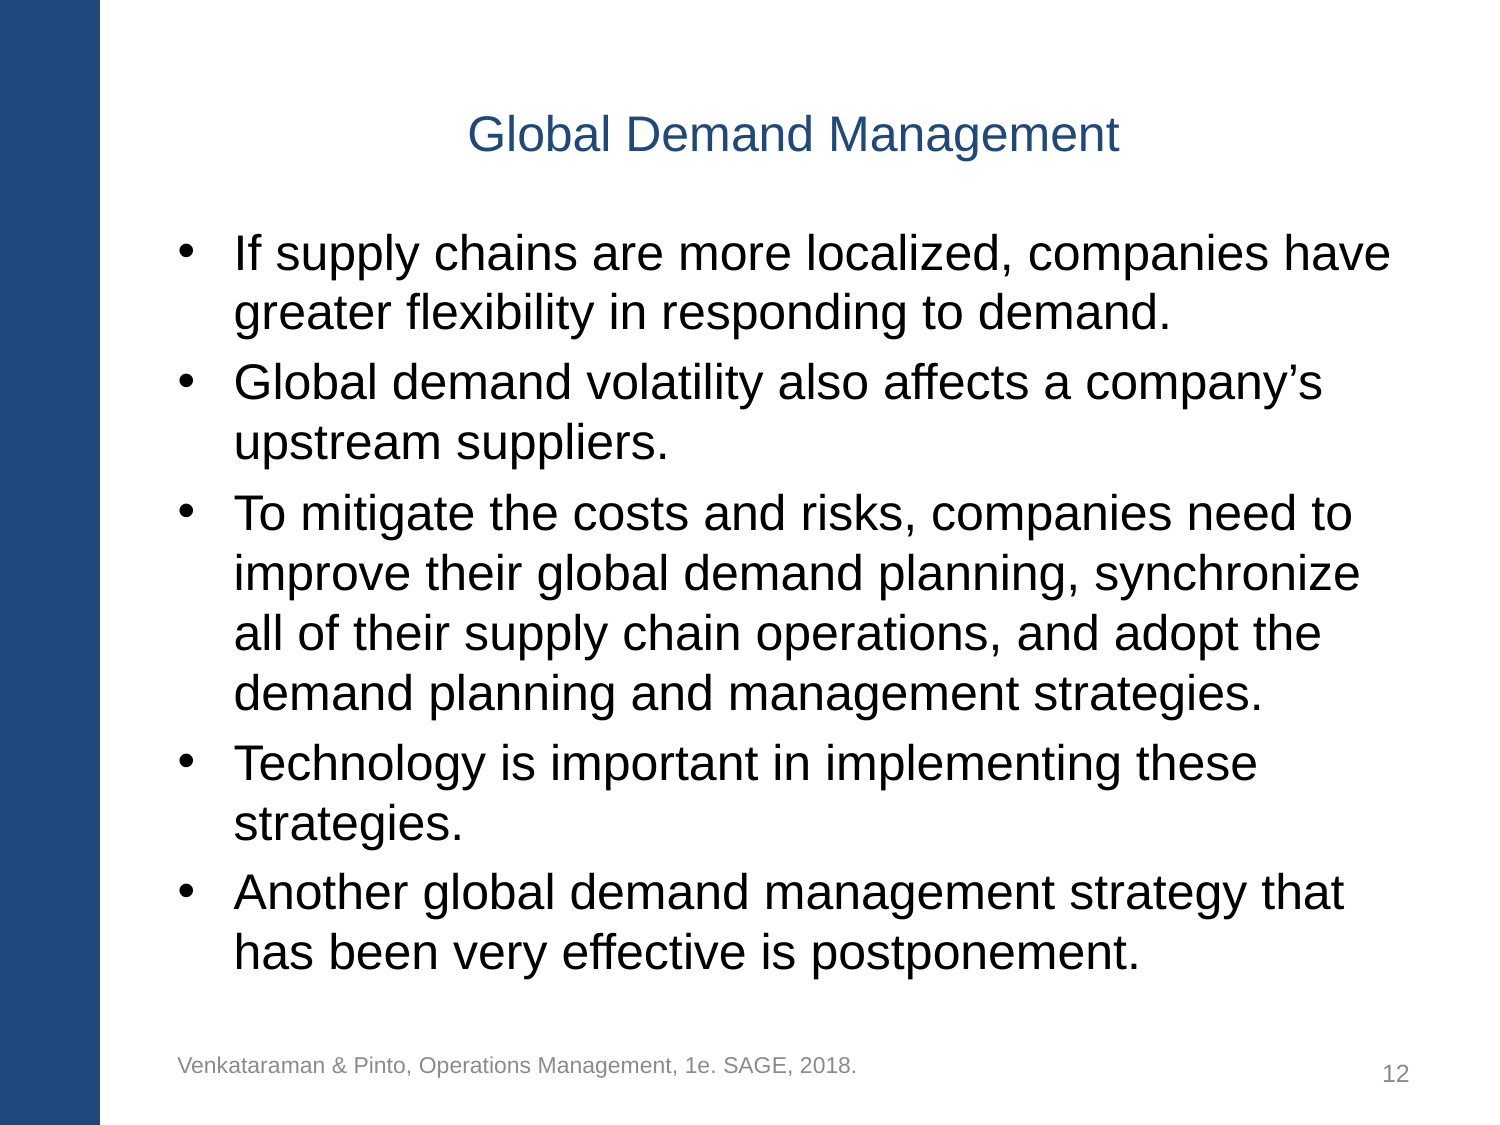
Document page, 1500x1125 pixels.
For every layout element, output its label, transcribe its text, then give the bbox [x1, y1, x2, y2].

list If supply chains are more localized, companies have greater flexibility in responding to demand. Global demand volatility also affects a company’s upstream suppliers. To mitigate the costs and risks, companies need to improve their global demand planning, synchronize all of their supply chain operations, and adopt the demand planning and management strategies. Technology is important in implementing these strategies. Another global demand management strategy that has been very effective is postponement. [162, 212, 1425, 1013]
title Global Demand Management [162, 37, 1425, 212]
slide_number 12 [1350, 1042, 1425, 1103]
footer Venkataraman & Pinto, Operations Management, 1e. SAGE, 2018. [162, 1042, 1313, 1103]
